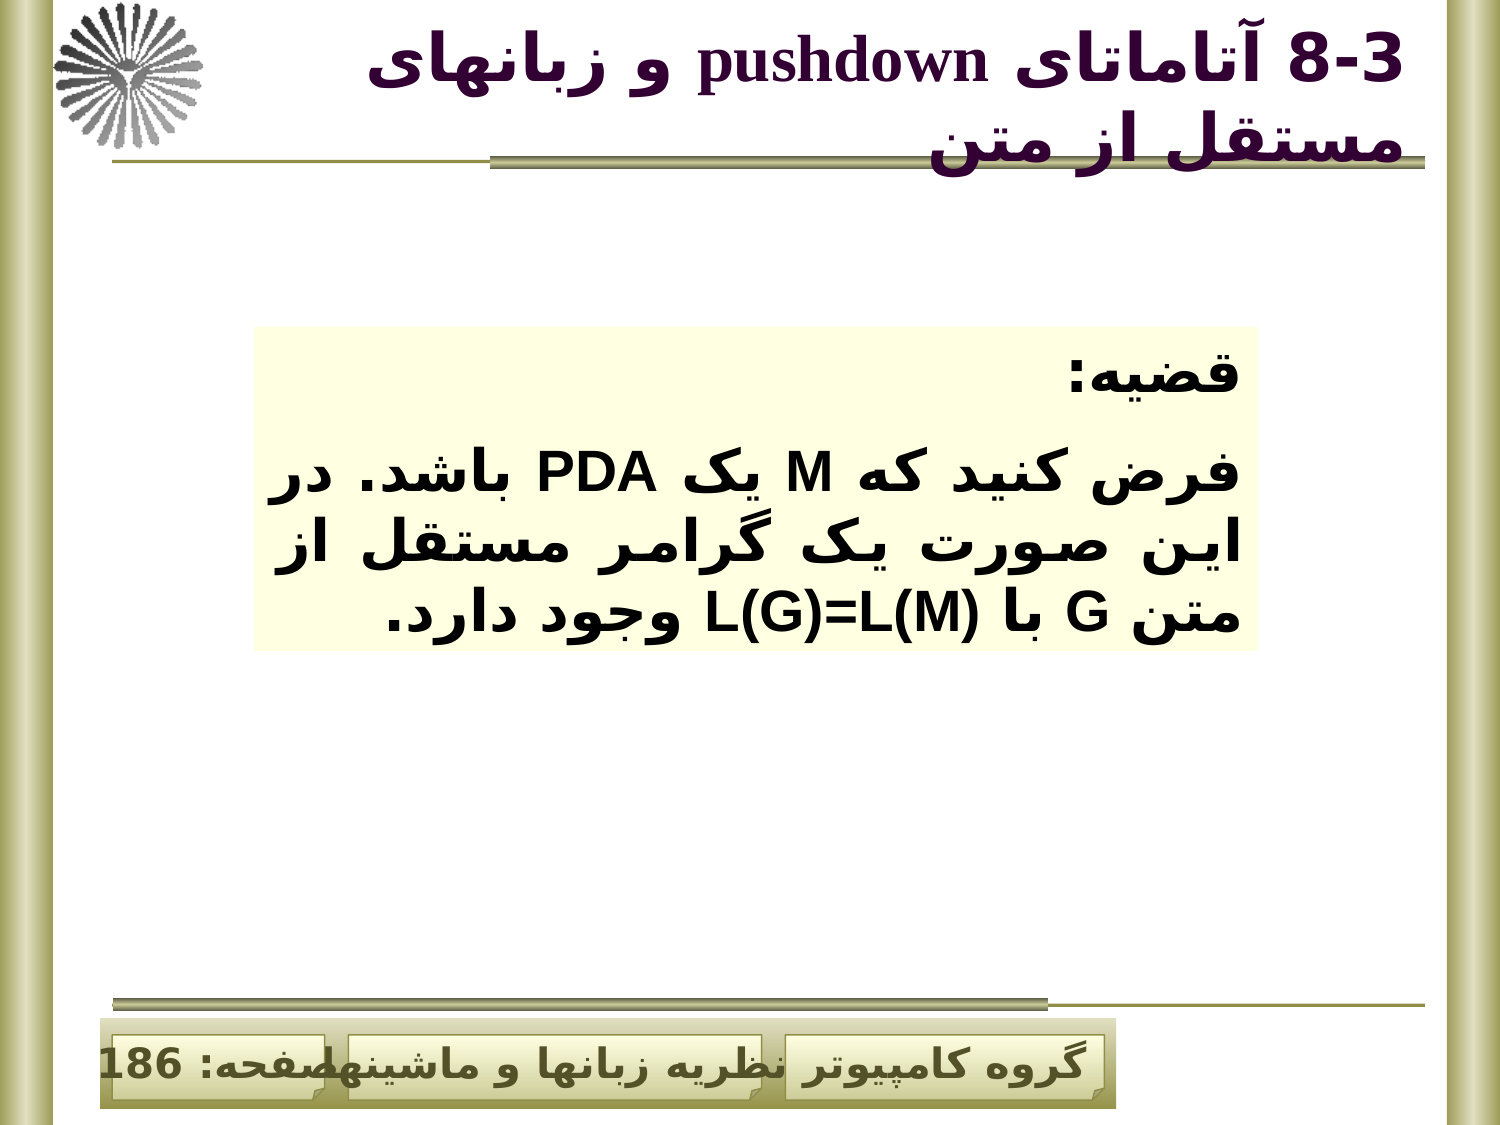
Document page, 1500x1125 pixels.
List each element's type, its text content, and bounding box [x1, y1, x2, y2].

text_box قضیه: فرض کنید که M یک PDA باشد. در این صورت یک گرامر مستقل از متن G با L(G)=L(M) وجود دارد. [253, 326, 1258, 651]
title 8-3 آتاماتای pushdown و زبانهای مستقل از متن [147, 42, 1423, 147]
